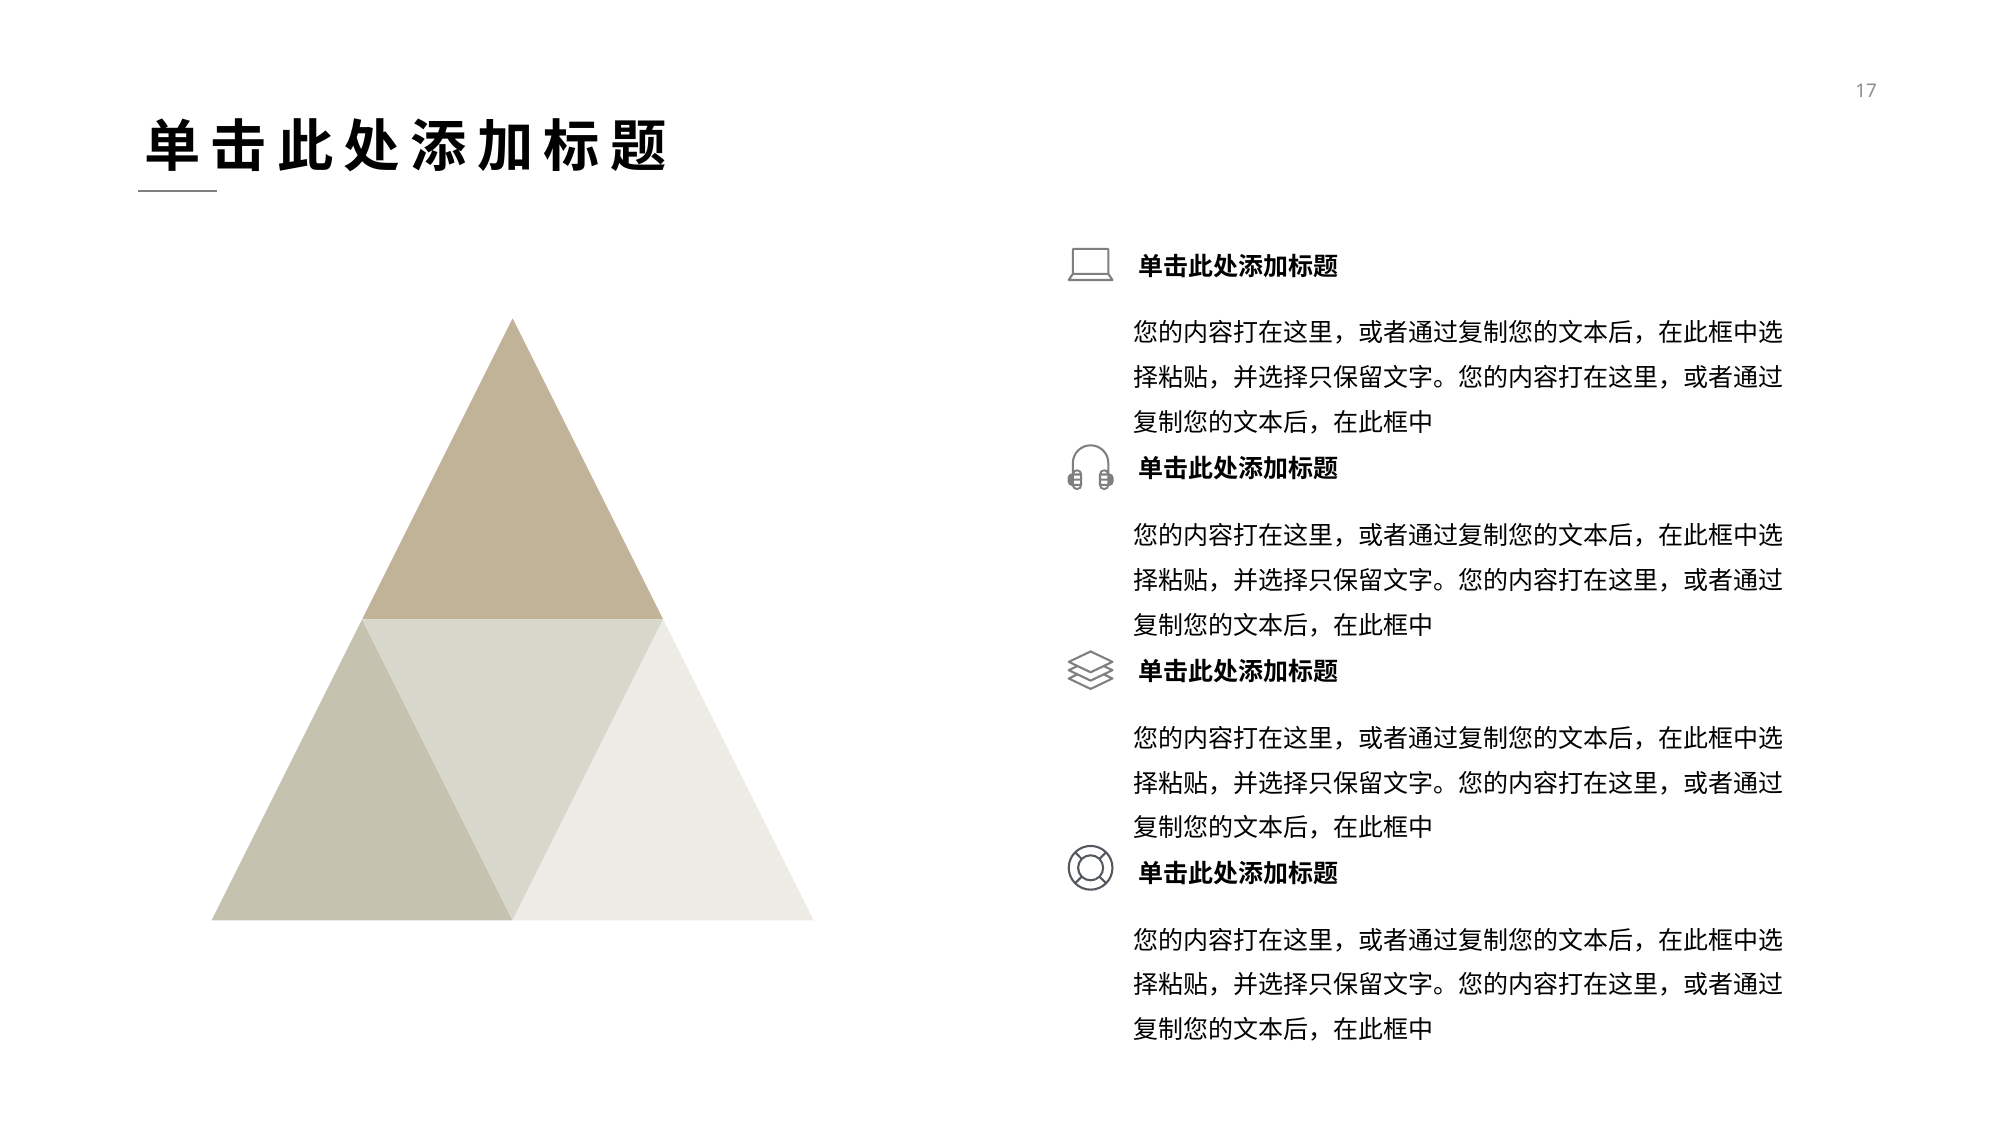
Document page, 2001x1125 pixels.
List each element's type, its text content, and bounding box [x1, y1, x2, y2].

text_box 单击此处添加标题 [1134, 851, 1343, 895]
text_box [211, 619, 512, 921]
text_box [1067, 844, 1114, 891]
text_box 单击此处添加标题 [1134, 647, 1343, 693]
text_box 您的内容打在这里，或者通过复制您的文本后，在此框中选择粘贴，并选择只保留文字。您的内容打在这里，或者通过复制您的文本后，在此框中 [1125, 292, 1817, 446]
text_box 单击此处添加标题 [1134, 242, 1343, 288]
text_box 您的内容打在这里，或者通过复制您的文本后，在此框中选择粘贴，并选择只保留文字。您的内容打在这里，或者通过复制您的文本后，在此框中 [1125, 495, 1817, 649]
text_box 单击此处添加标题 [144, 23, 668, 178]
text_box [1067, 247, 1114, 282]
text_box 您的内容打在这里，或者通过复制您的文本后，在此框中选择粘贴，并选择只保留文字。您的内容打在这里，或者通过复制您的文本后，在此框中 [1125, 698, 1817, 851]
slide_number 17 [1835, 54, 1898, 129]
text_box [1067, 444, 1114, 491]
text_box [1067, 650, 1114, 691]
text_box [362, 619, 662, 920]
text_box [362, 318, 663, 619]
text_box 单击此处添加标题 [1134, 446, 1343, 490]
text_box [512, 619, 814, 921]
text_box 您的内容打在这里，或者通过复制您的文本后，在此框中选择粘贴，并选择只保留文字。您的内容打在这里，或者通过复制您的文本后，在此框中 [1125, 900, 1817, 1053]
